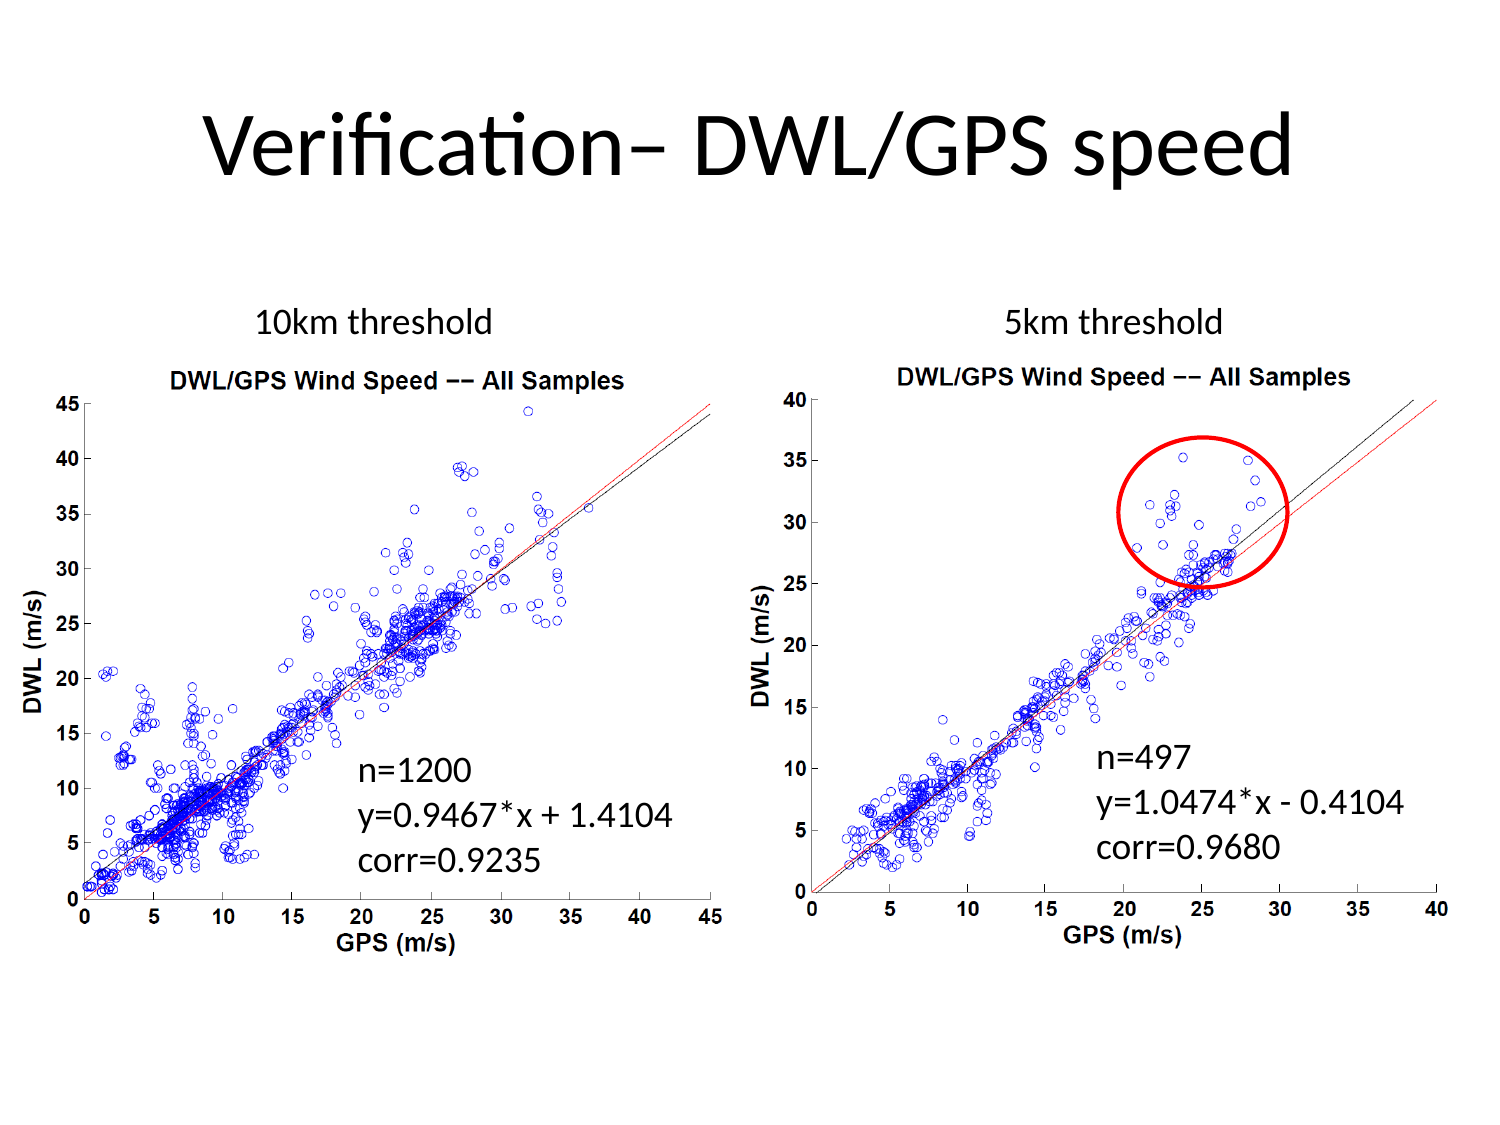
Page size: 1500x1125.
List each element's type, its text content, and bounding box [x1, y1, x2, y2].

picture [0, 337, 1488, 977]
text_box 5km threshold [988, 289, 1248, 335]
text_box 10km threshold [239, 289, 517, 348]
title Verification– DWL/GPS speed [75, 45, 1425, 233]
